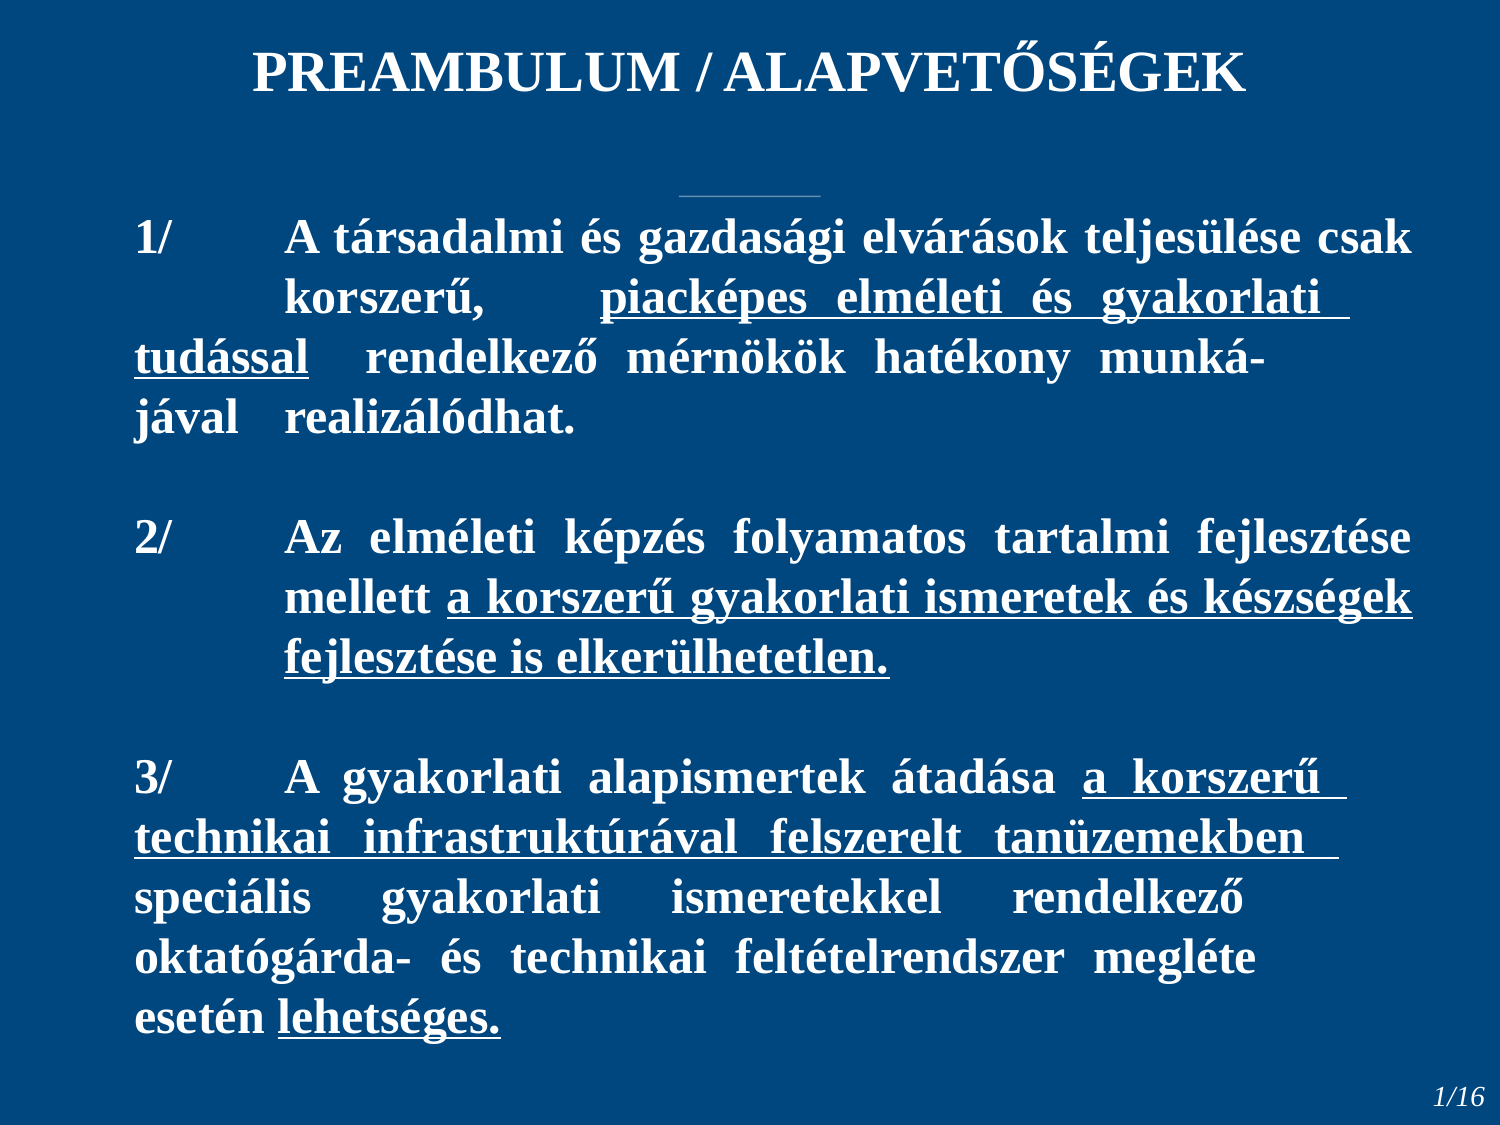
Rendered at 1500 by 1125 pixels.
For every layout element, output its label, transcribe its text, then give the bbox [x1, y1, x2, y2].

text_box PREAMBULUM / ALAPVETŐSÉGEK [0, 25, 1500, 111]
text_box 1/16 [1364, 1070, 1500, 1121]
text_box 1/ A társadalmi és gazdasági elvárások teljesülése csak korszerű, piacképes elméleti és gyakorlati tudással rendelkező mérnökök hatékony munká- jával realizálódhat. 2/ Az elméleti képzés folyamatos tartalmi fejlesztése mellett a korszerű gyakorlati ismeretek és készségek fejlesztése is elkerülhetetlen. 3/ A gyakorlati alapismertek átadása a korszerű technikai infrastruktúrával felszerelt tanüzemekben speciális gyakorlati ismeretekkel rendelkező oktatógárda- és technikai feltételrendszer megléte esetén lehetséges. [119, 196, 1428, 1111]
